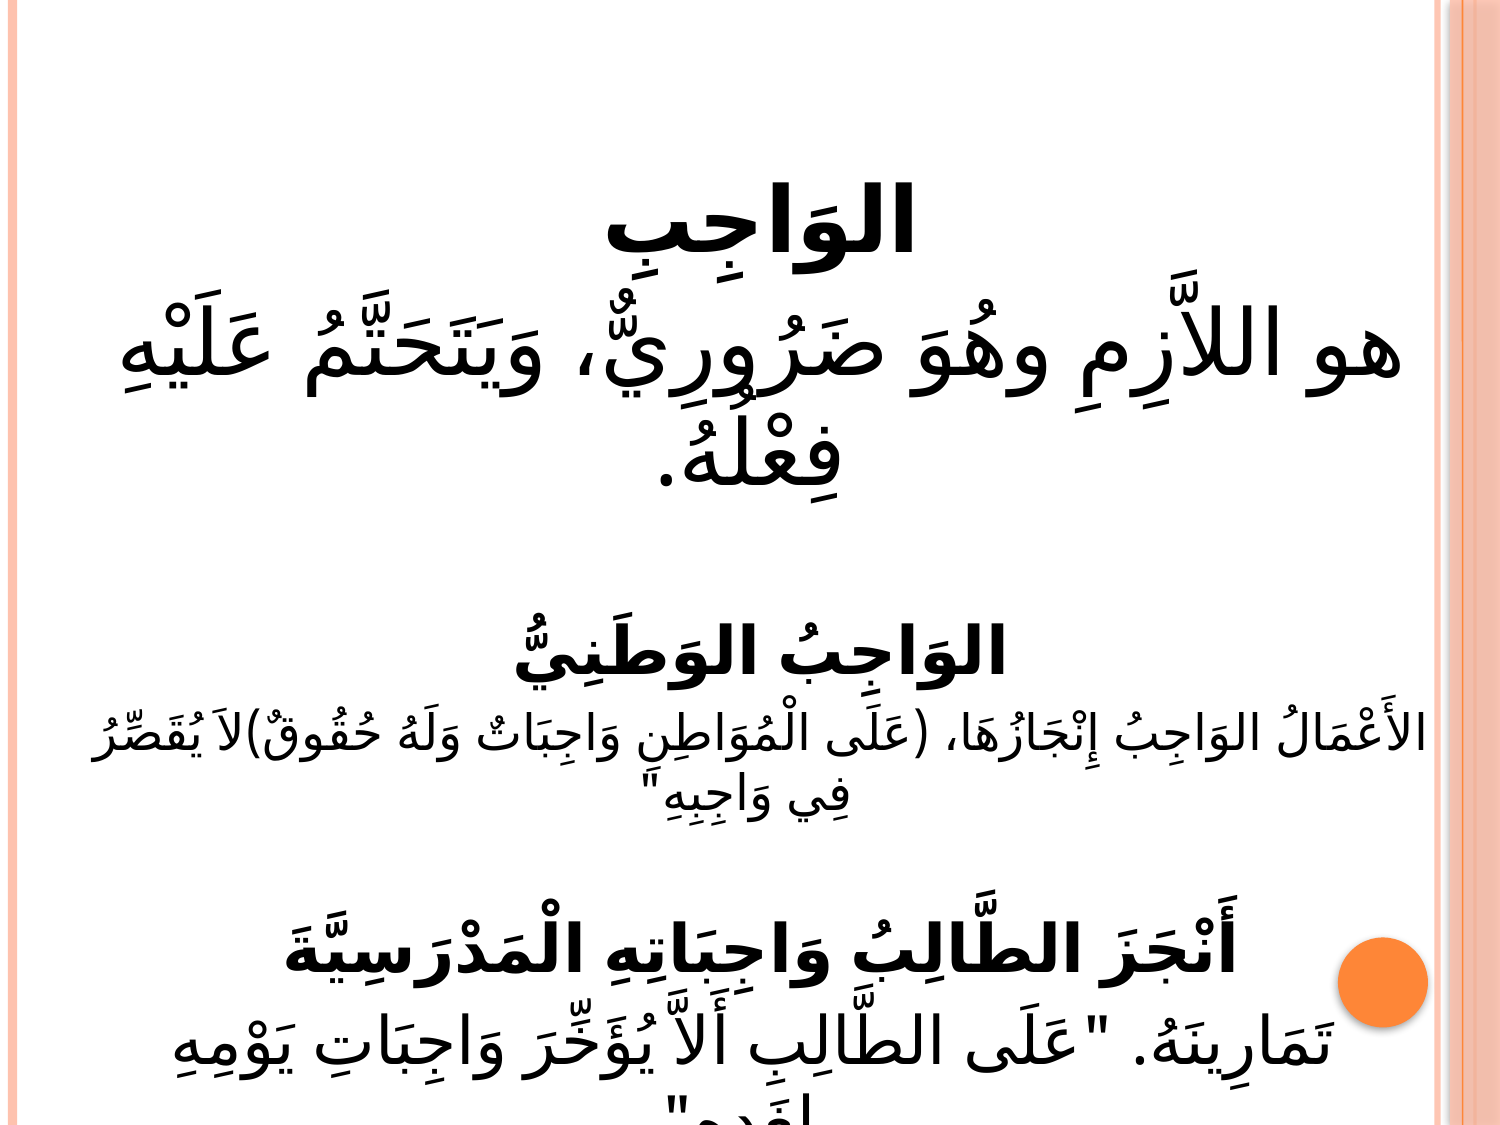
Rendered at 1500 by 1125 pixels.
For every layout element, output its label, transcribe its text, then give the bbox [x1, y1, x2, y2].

list الوَاجِبِ هو اللاَّزِمِ وهُوَ ضَرُورِيٌّ، وَيَتَحَتَّمُ عَلَيْهِ فِعْلُهُ. الوَاجِبُ الوَطَنِيُّ الأَعْمَالُ الوَاجِبُ إِنْجَازُهَا، (عَلَى الْمُوَاطِنِ وَاجِبَاتٌ وَلَهُ حُقُوقٌ)لاَ يُقَصِّرُ فِي وَاجِبِهِ" أَنْجَزَ الطَّالِبُ وَاجِبَاتِهِ الْمَدْرَسِيَّةَ تَمَارِينَهُ. "عَلَى الطَّالِبِ أَلاَّ يُؤَخِّرَ وَاجِبَاتِ يَوْمِهِ لِغَدِهِ" [75, 30, 1447, 1062]
